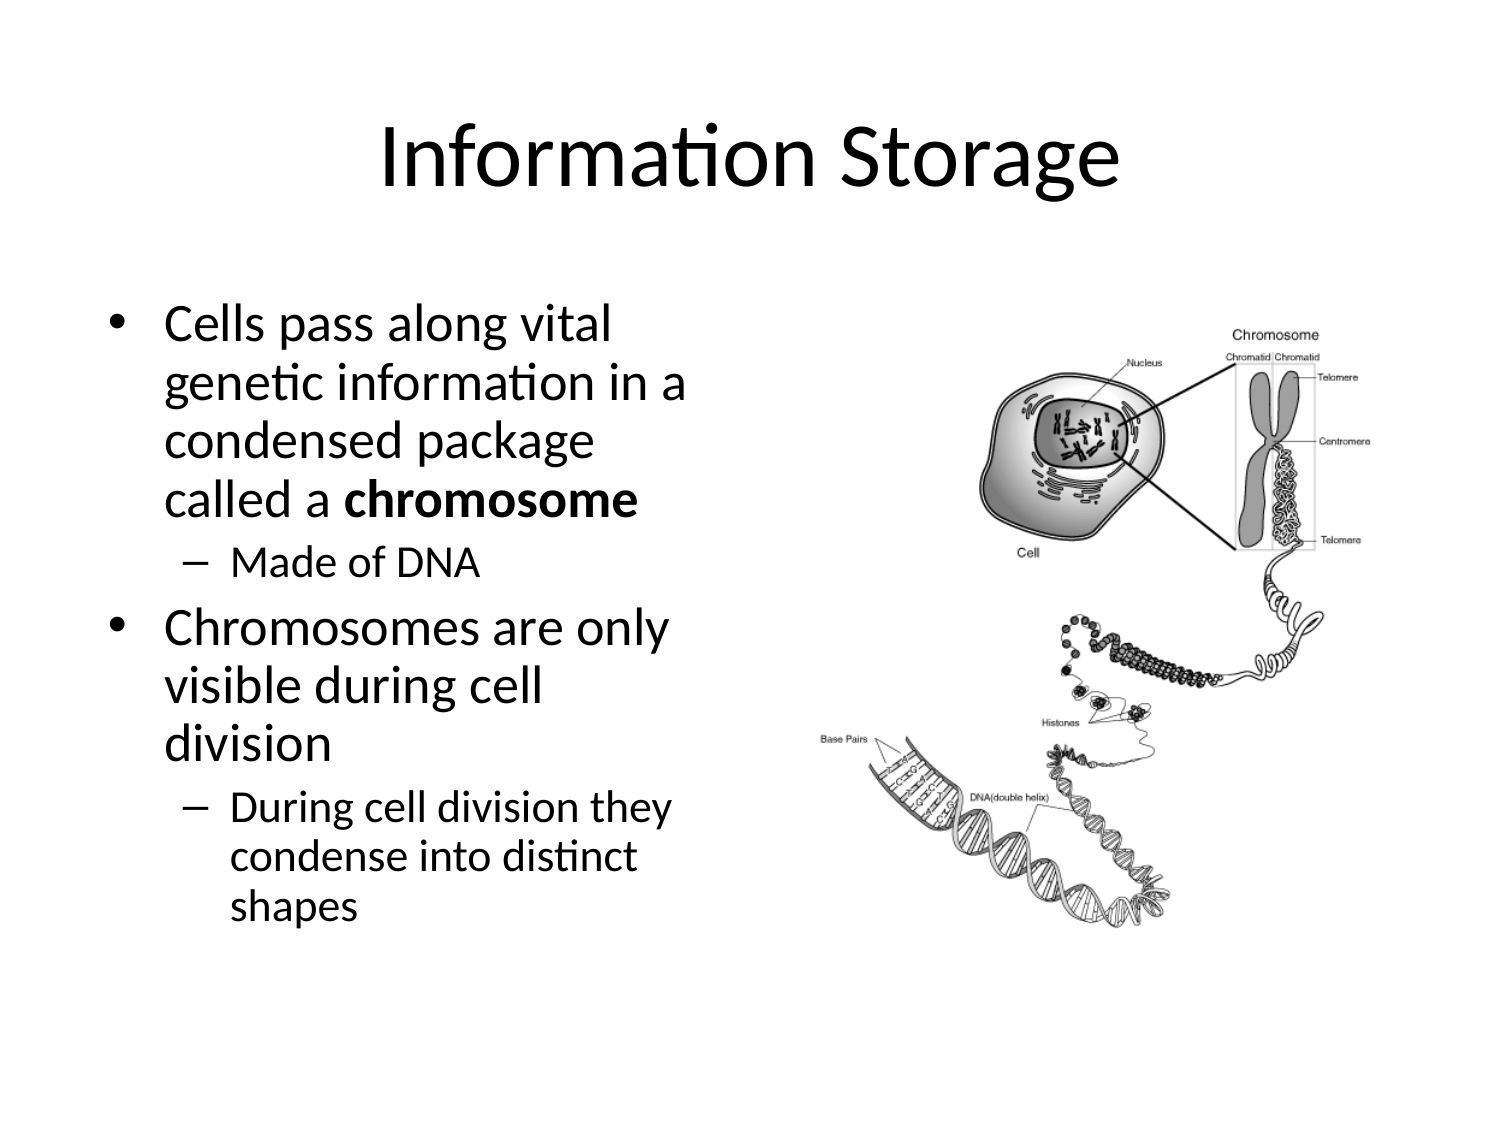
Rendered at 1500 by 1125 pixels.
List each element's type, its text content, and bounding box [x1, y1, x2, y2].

list Cells pass along vital genetic information in a condensed package called a chromosome Made of DNA Chromosomes are only visible during cell division During cell division they condense into distinct shapes [92, 287, 737, 1075]
title Information Storage [94, 50, 1407, 250]
picture [812, 299, 1381, 963]
